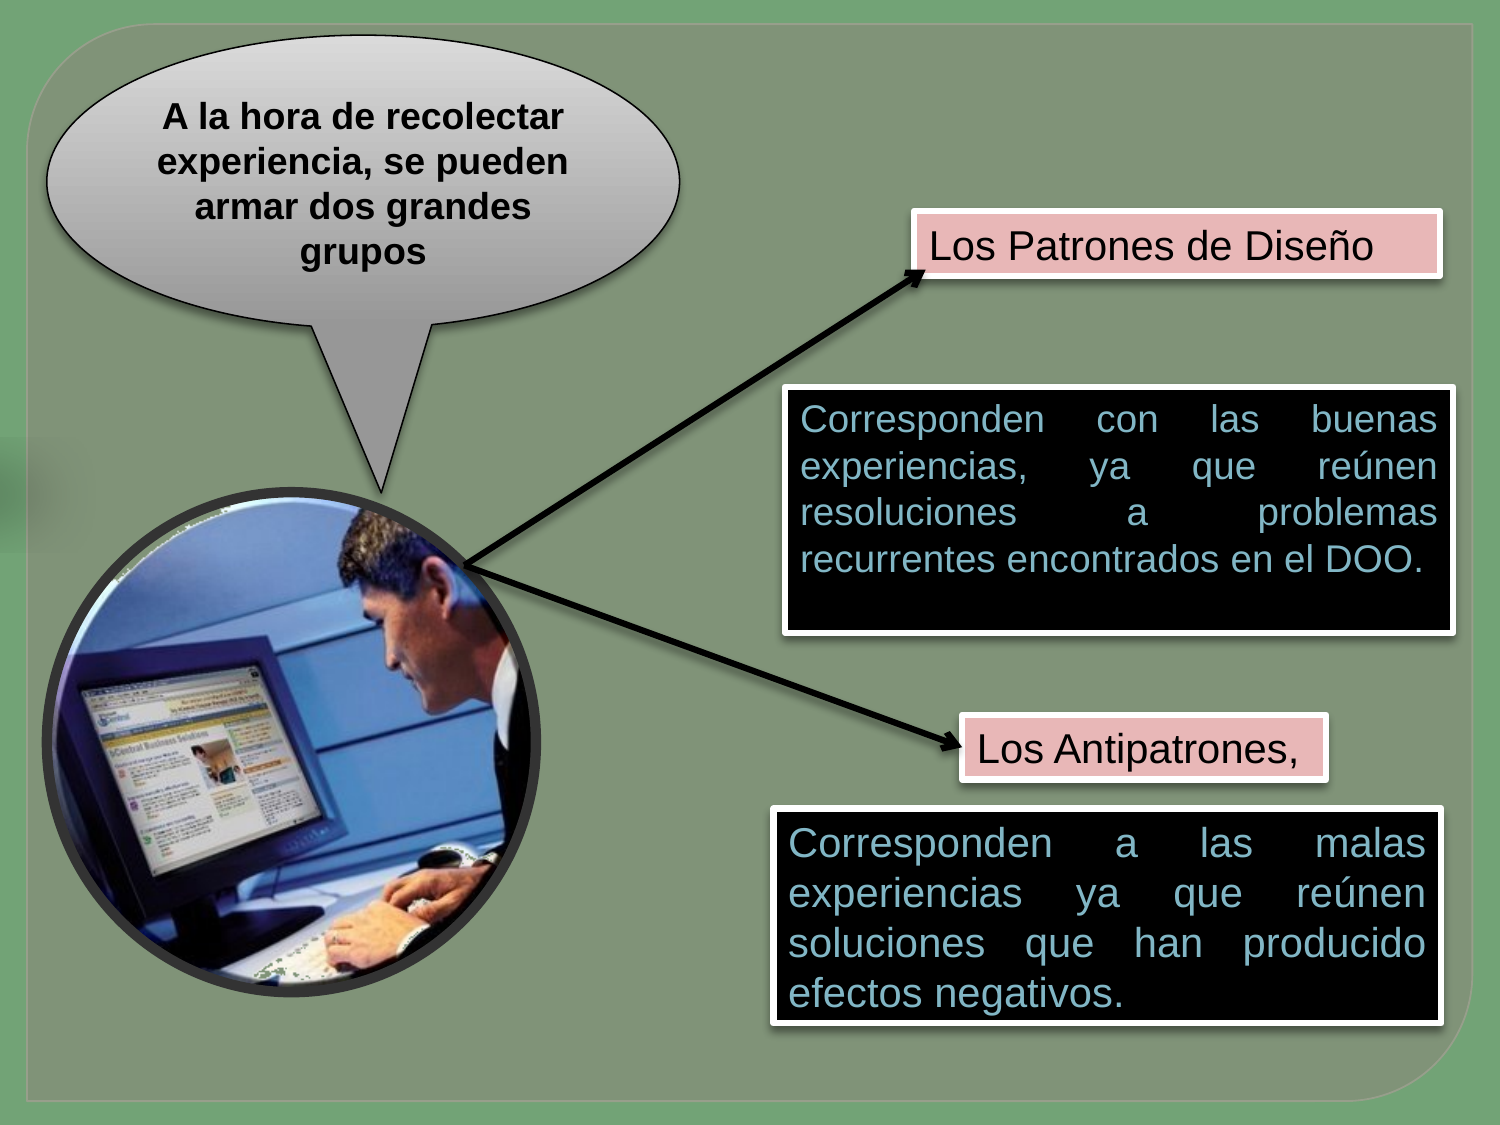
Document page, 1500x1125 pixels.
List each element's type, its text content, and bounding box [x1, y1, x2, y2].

text_box Corresponden a las malas experiencias ya que reúnen soluciones que han producido efectos negativos. [770, 805, 1444, 1026]
text_box Los Patrones de Diseño [911, 208, 1443, 279]
text_box A la hora de recolectar experiencia, se pueden armar dos grandes grupos [46, 34, 681, 491]
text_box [546, 186, 844, 649]
list Corresponden con las buenas experiencias, ya que reúnen resoluciones a problemas recurrentes encontrados en el DOO. [849, 384, 1456, 636]
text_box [621, 407, 804, 906]
picture [46, 491, 537, 993]
text_box Los Antipatrones, [959, 712, 1329, 783]
